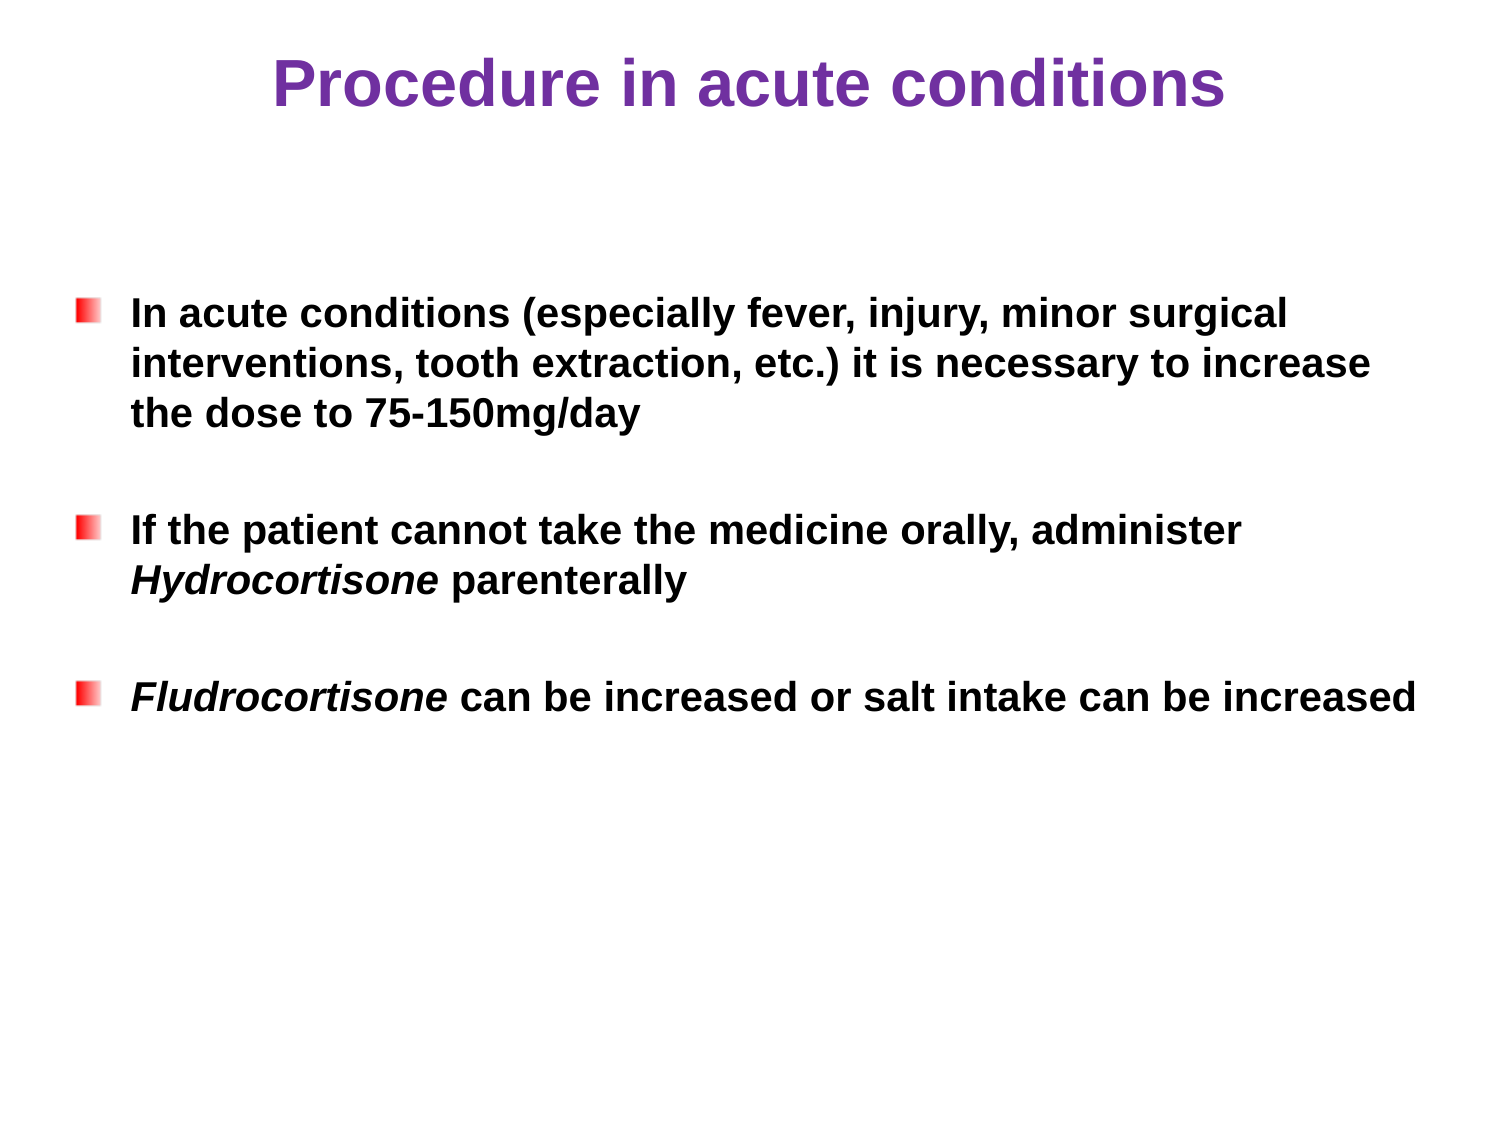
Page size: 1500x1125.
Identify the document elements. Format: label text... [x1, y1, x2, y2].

picture [74, 296, 104, 326]
title Procedure in acute conditions [0, 0, 1500, 160]
picture [74, 679, 104, 709]
list In acute conditions (especially fever, injury, minor surgical interventions, tooth extraction, etc.) it is necessary to increase the dose to 75-150mg/day If the patient cannot take the medicine orally, administer Hydrocortisone parenterally Fludrocortisone can be increased or salt intake can be increased [59, 209, 1457, 1024]
picture [74, 513, 104, 543]
